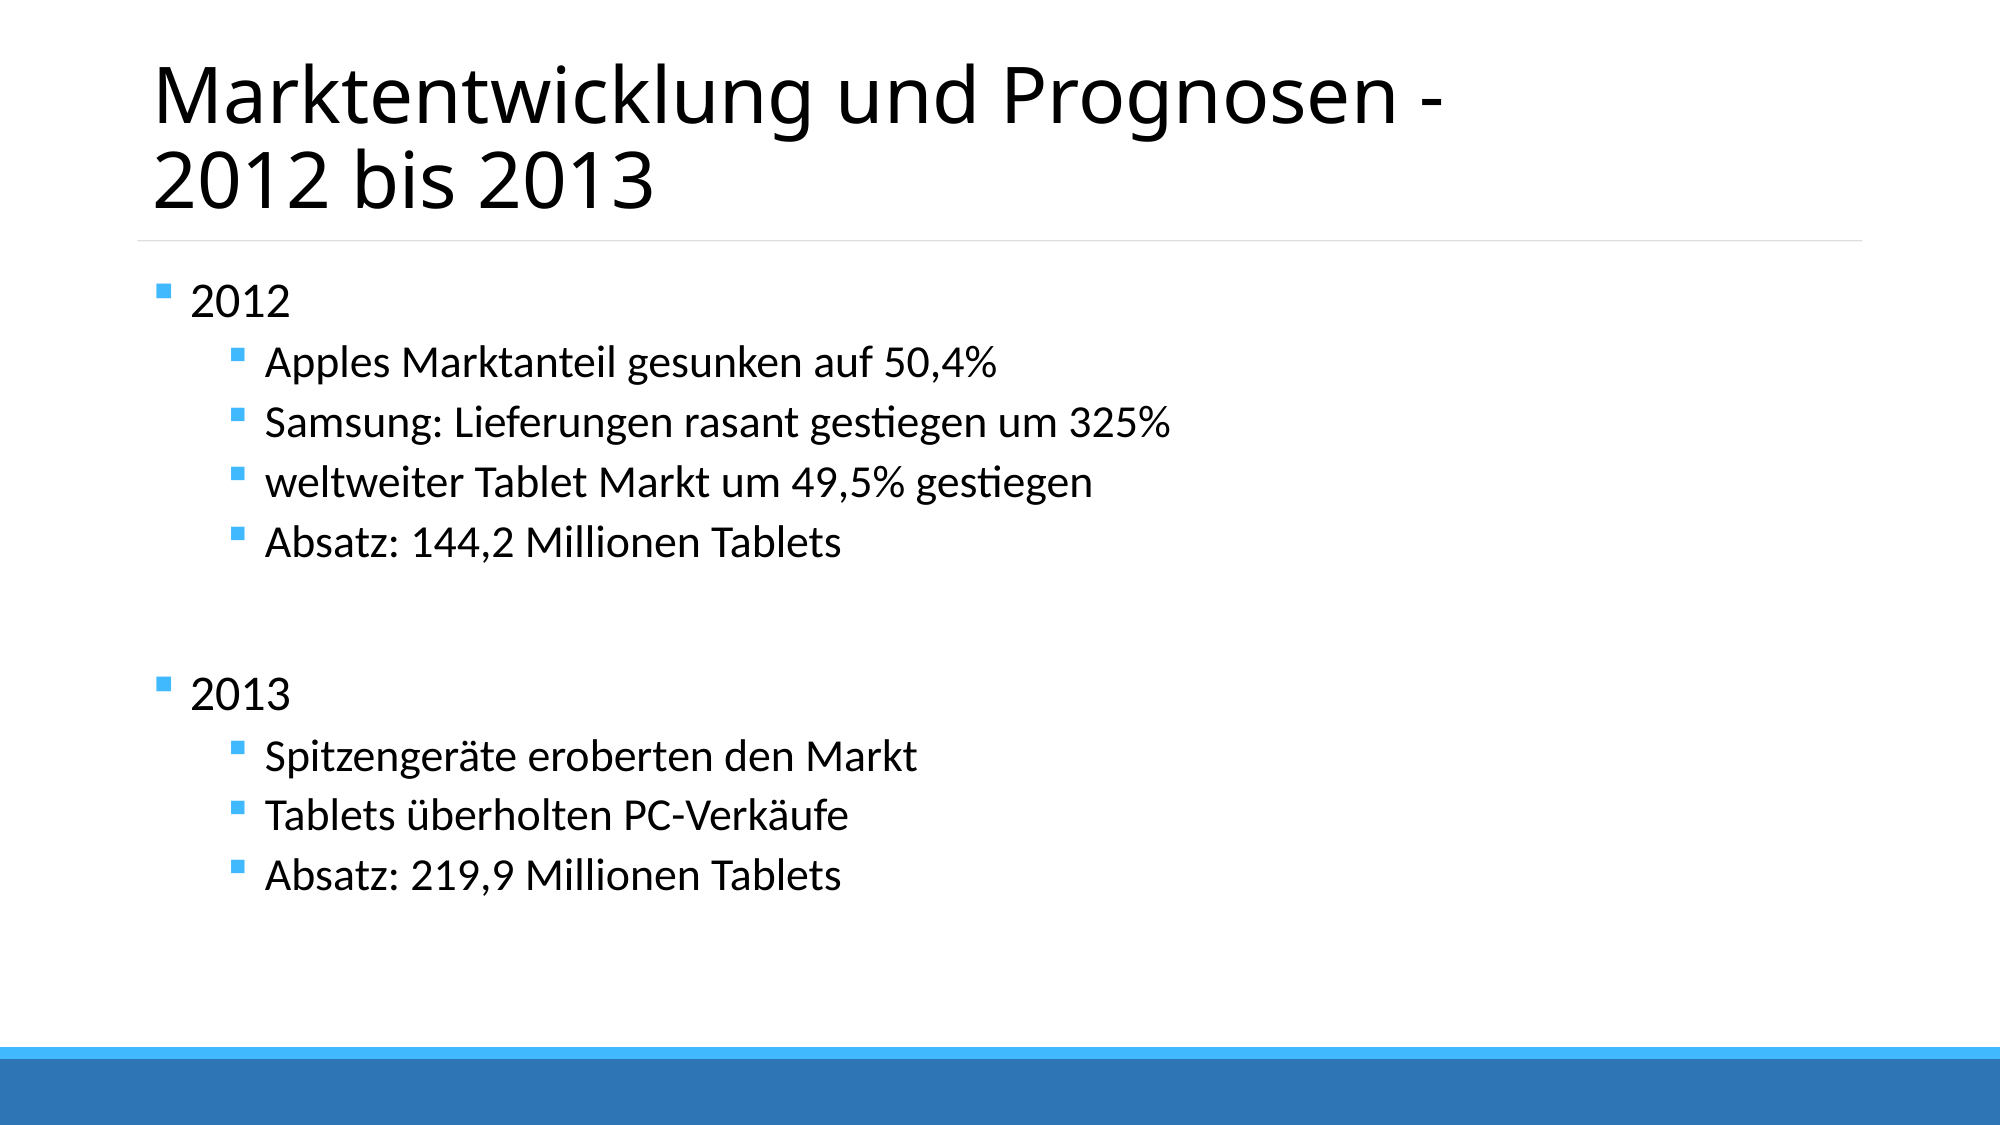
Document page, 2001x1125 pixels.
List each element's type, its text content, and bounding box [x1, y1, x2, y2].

list 2012 Apples Marktanteil gesunken auf 50,4% Samsung: Lieferungen rasant gestiegen um 325% weltweiter Tablet Markt um 49,5% gestiegen Absatz: 144,2 Millionen Tablets 2013 Spitzengeräte eroberten den Markt Tablets überholten PC-Verkäufe Absatz: 219,9 Millionen Tablets [137, 266, 1863, 1043]
title Marktentwicklung und Prognosen - 2012 bis 2013 [137, 48, 1863, 234]
